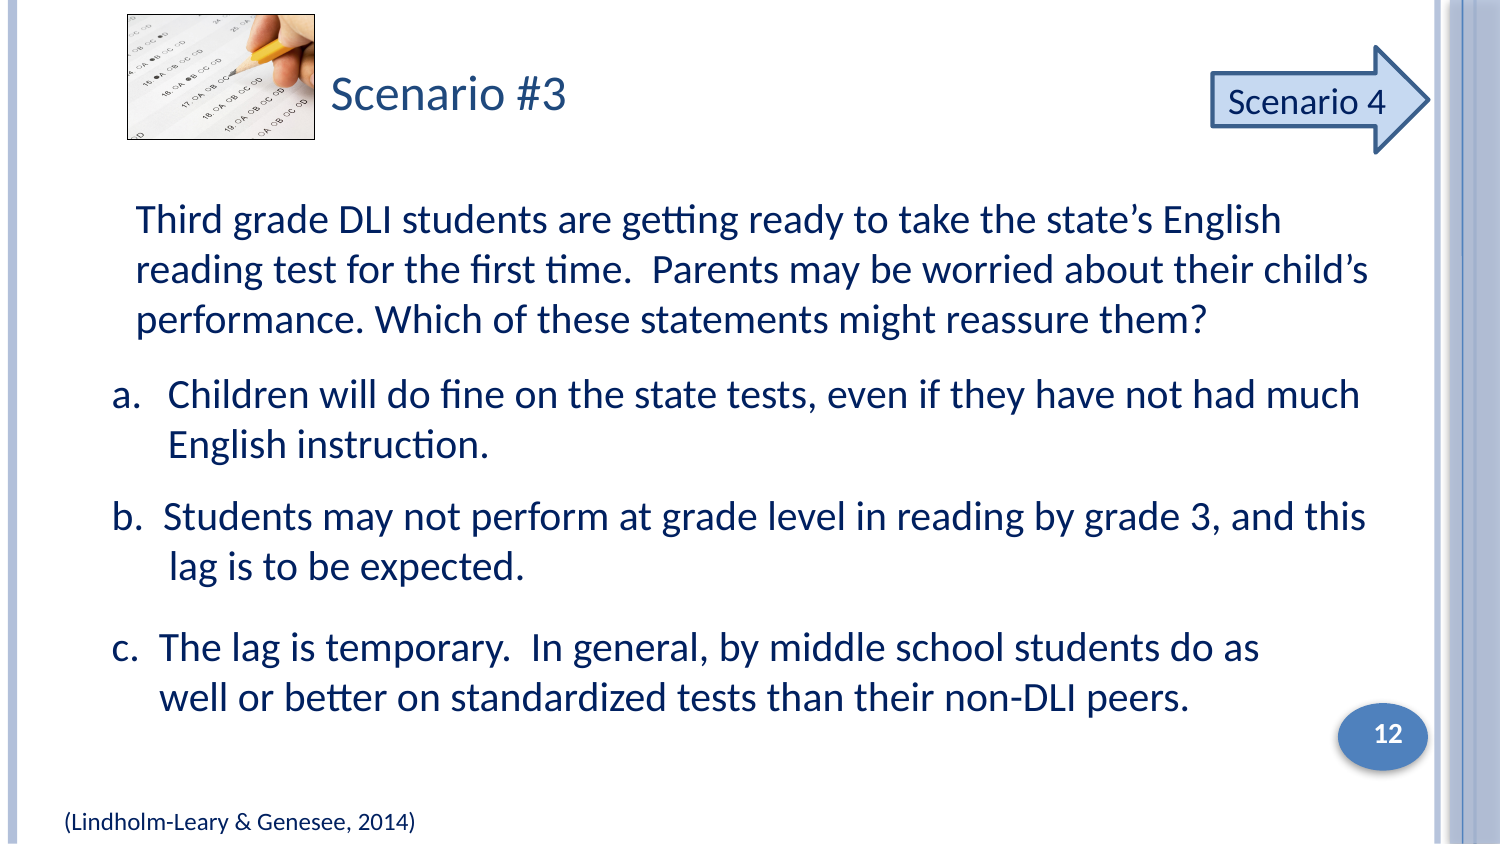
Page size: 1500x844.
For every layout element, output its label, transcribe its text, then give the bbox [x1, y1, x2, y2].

text_box c. The lag is temporary. In general, by middle school students do as well or better on standardized tests than their non-DLI peers. [96, 612, 1322, 728]
text_box (Lindholm-Leary & Genesee, 2014) [49, 798, 481, 843]
text_box Scenario #3 [322, 53, 582, 128]
text_box b. Students may not perform at grade level in reading by grade 3, and this lag is to be expected. [96, 481, 1391, 597]
title [117, 3, 1500, 107]
slide_number 12 [1356, 709, 1420, 755]
text_box Third grade DLI students are getting ready to take the state’s English reading test for the first time. Parents may be worried about their child’s performance. Which of these statements might reassure them? [120, 184, 1400, 350]
text_box Children will do fine on the state tests, even if they have not had much English instruction. [96, 359, 1397, 475]
picture [126, 13, 316, 141]
text_box Scenario 4 [1210, 44, 1431, 155]
